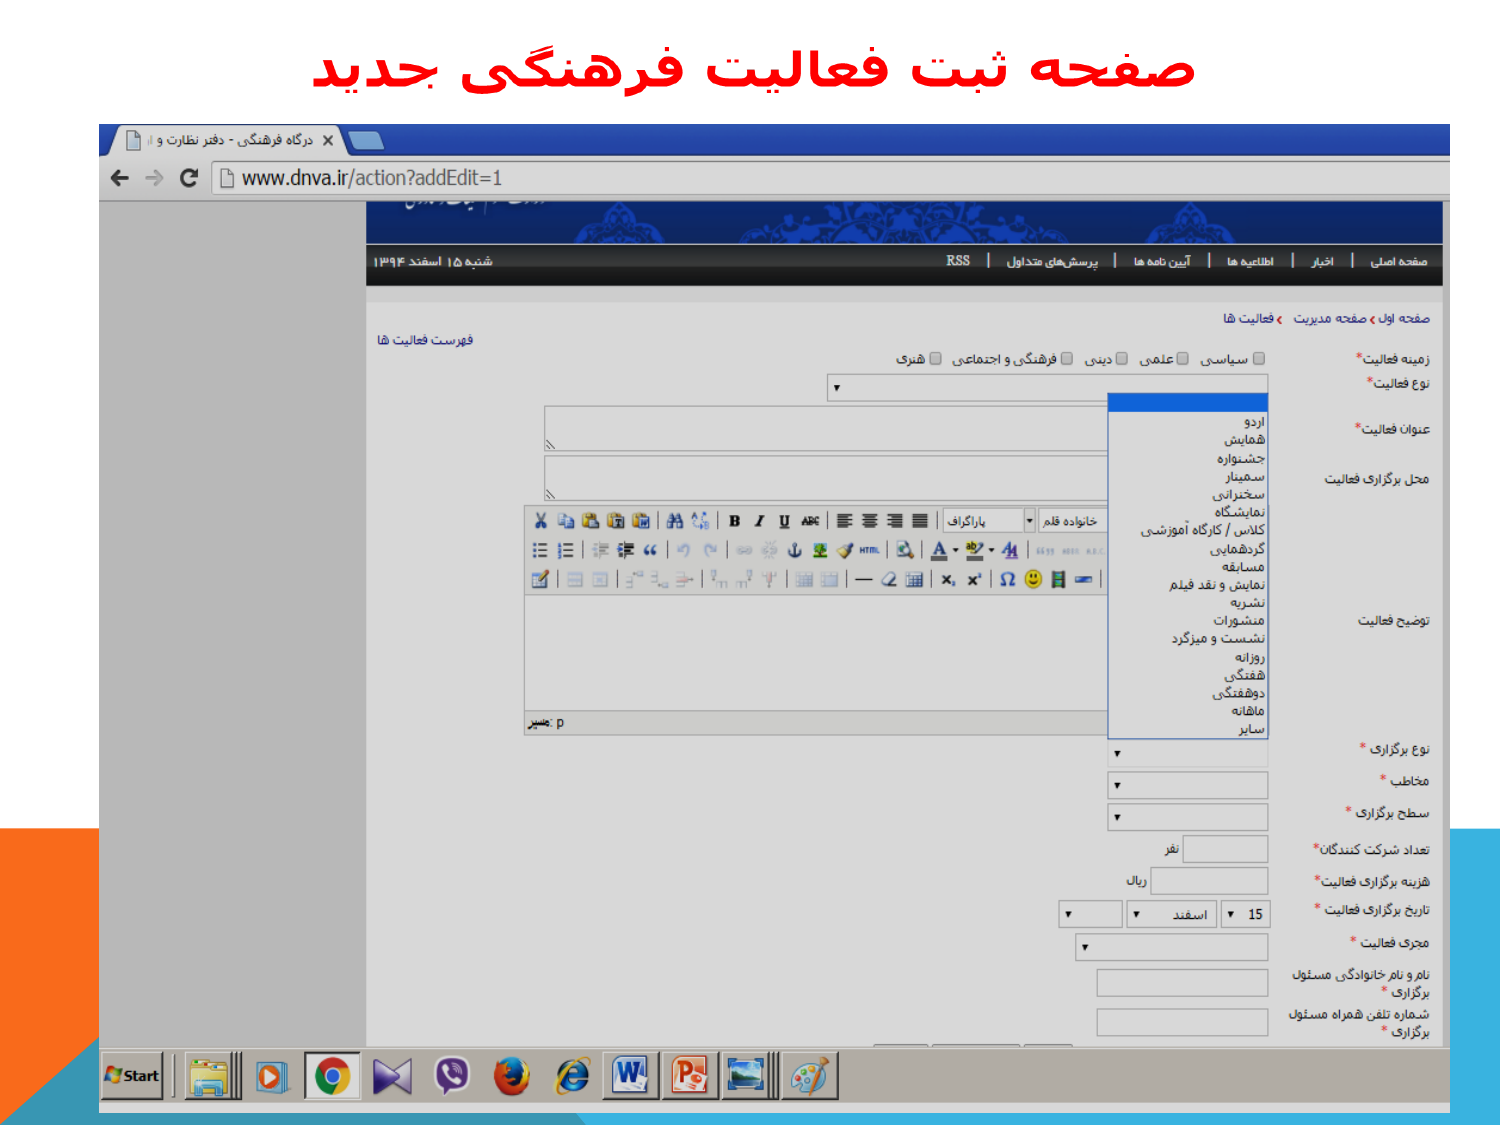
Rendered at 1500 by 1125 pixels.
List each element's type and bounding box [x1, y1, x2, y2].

picture [138, 24, 1373, 126]
list [99, 124, 1450, 1113]
